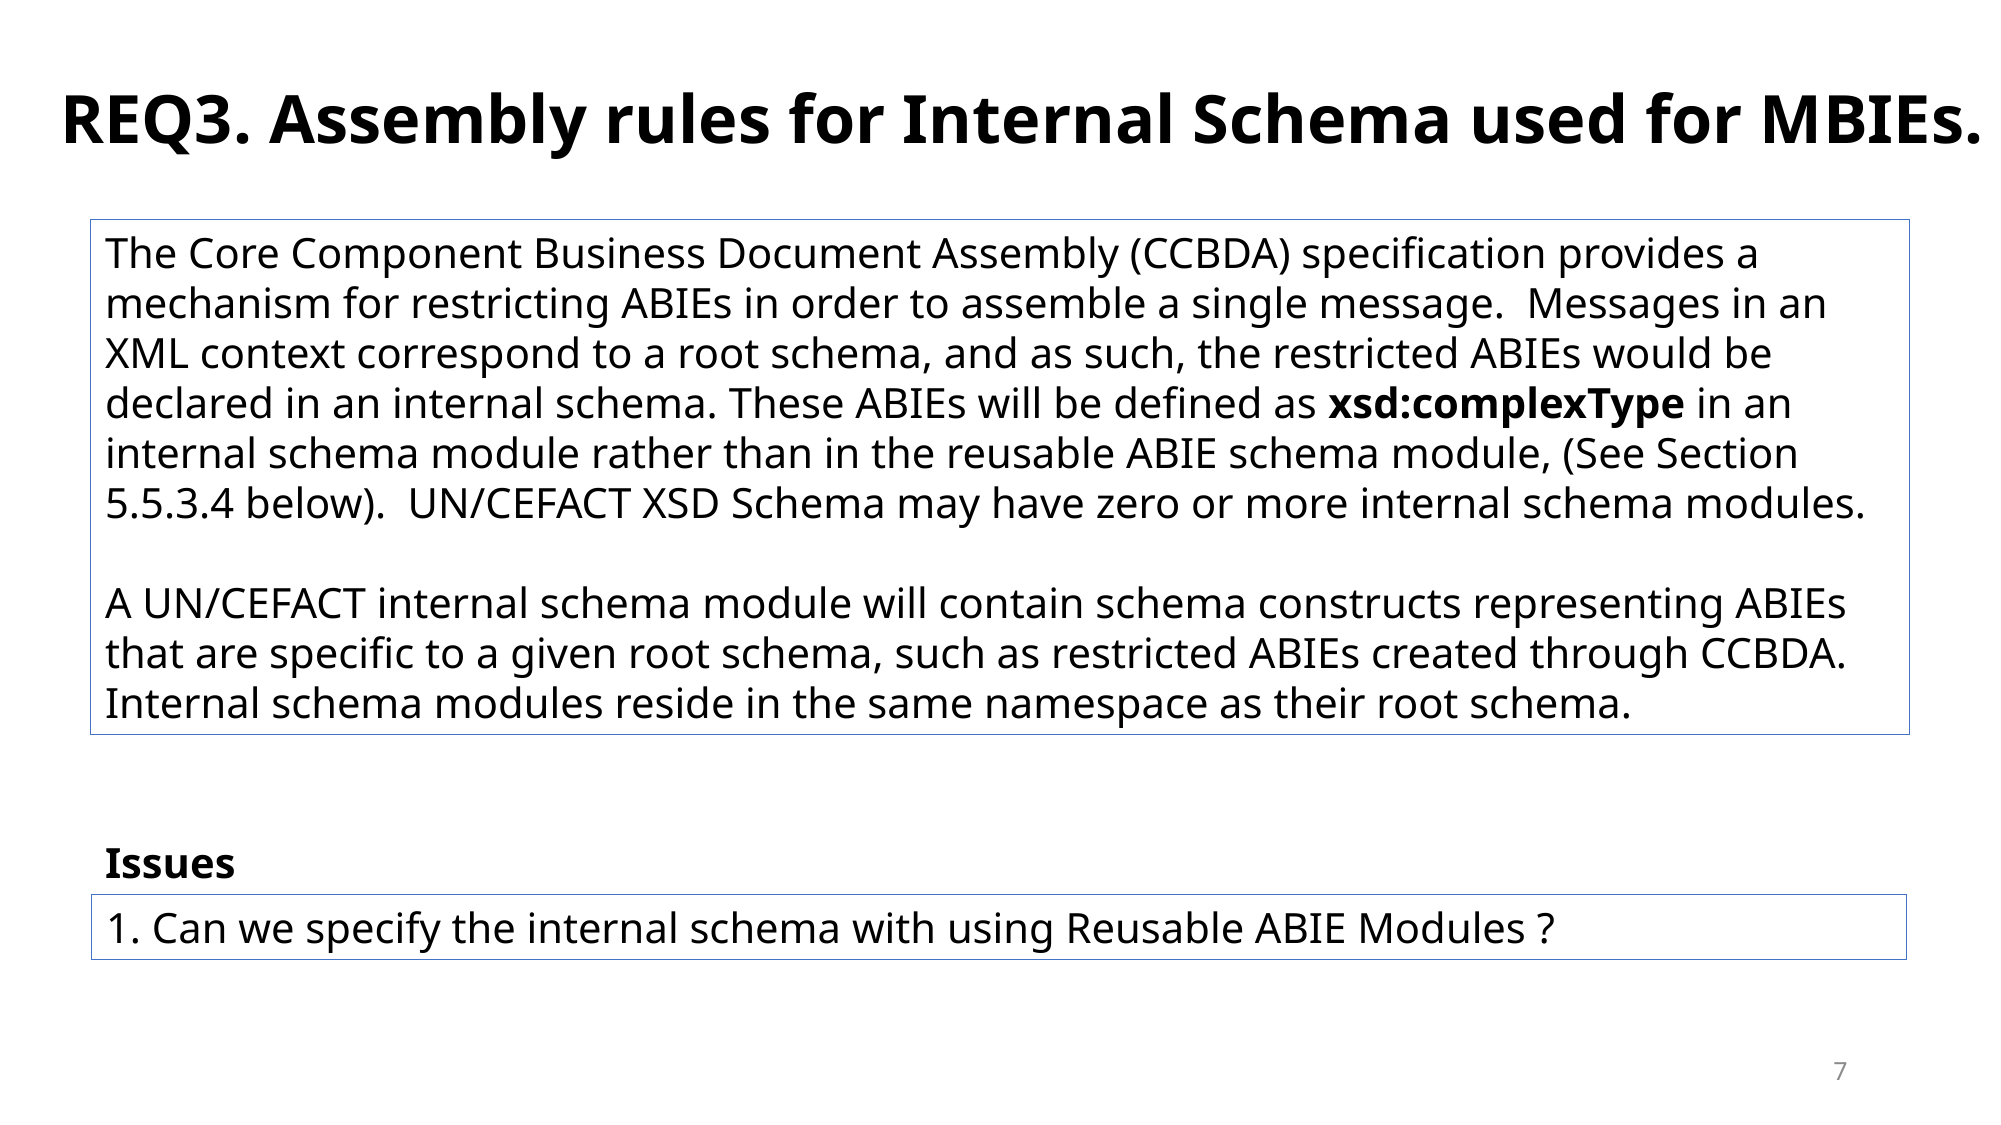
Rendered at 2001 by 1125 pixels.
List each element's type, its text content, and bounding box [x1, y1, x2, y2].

text_box REQ3. Assembly rules for Internal Schema used for MBIEs. [0, 69, 2000, 165]
slide_number 7 [1412, 1042, 1863, 1103]
text_box The Core Component Business Document Assembly (CCBDA) specification provides a mechanism for restricting ABIEs in order to assemble a single message. Messages in an XML context correspond to a root schema, and as such, the restricted ABIEs would be declared in an internal schema. These ABIEs will be defined as xsd:complexType in an internal schema module rather than in the reusable ABIE schema module, (See Section 5.5.3.4 below). UN/CEFACT XSD Schema may have zero or more internal schema modules. A UN/CEFACT internal schema module will contain schema constructs representing ABIEs that are specific to a given root schema, such as restricted ABIEs created through CCBDA. Internal schema modules reside in the same namespace as their root schema. [90, 219, 1910, 735]
text_box 1. Can we specify the internal schema with using Reusable ABIE Modules ? [91, 894, 1907, 960]
text_box Issues [90, 829, 427, 894]
